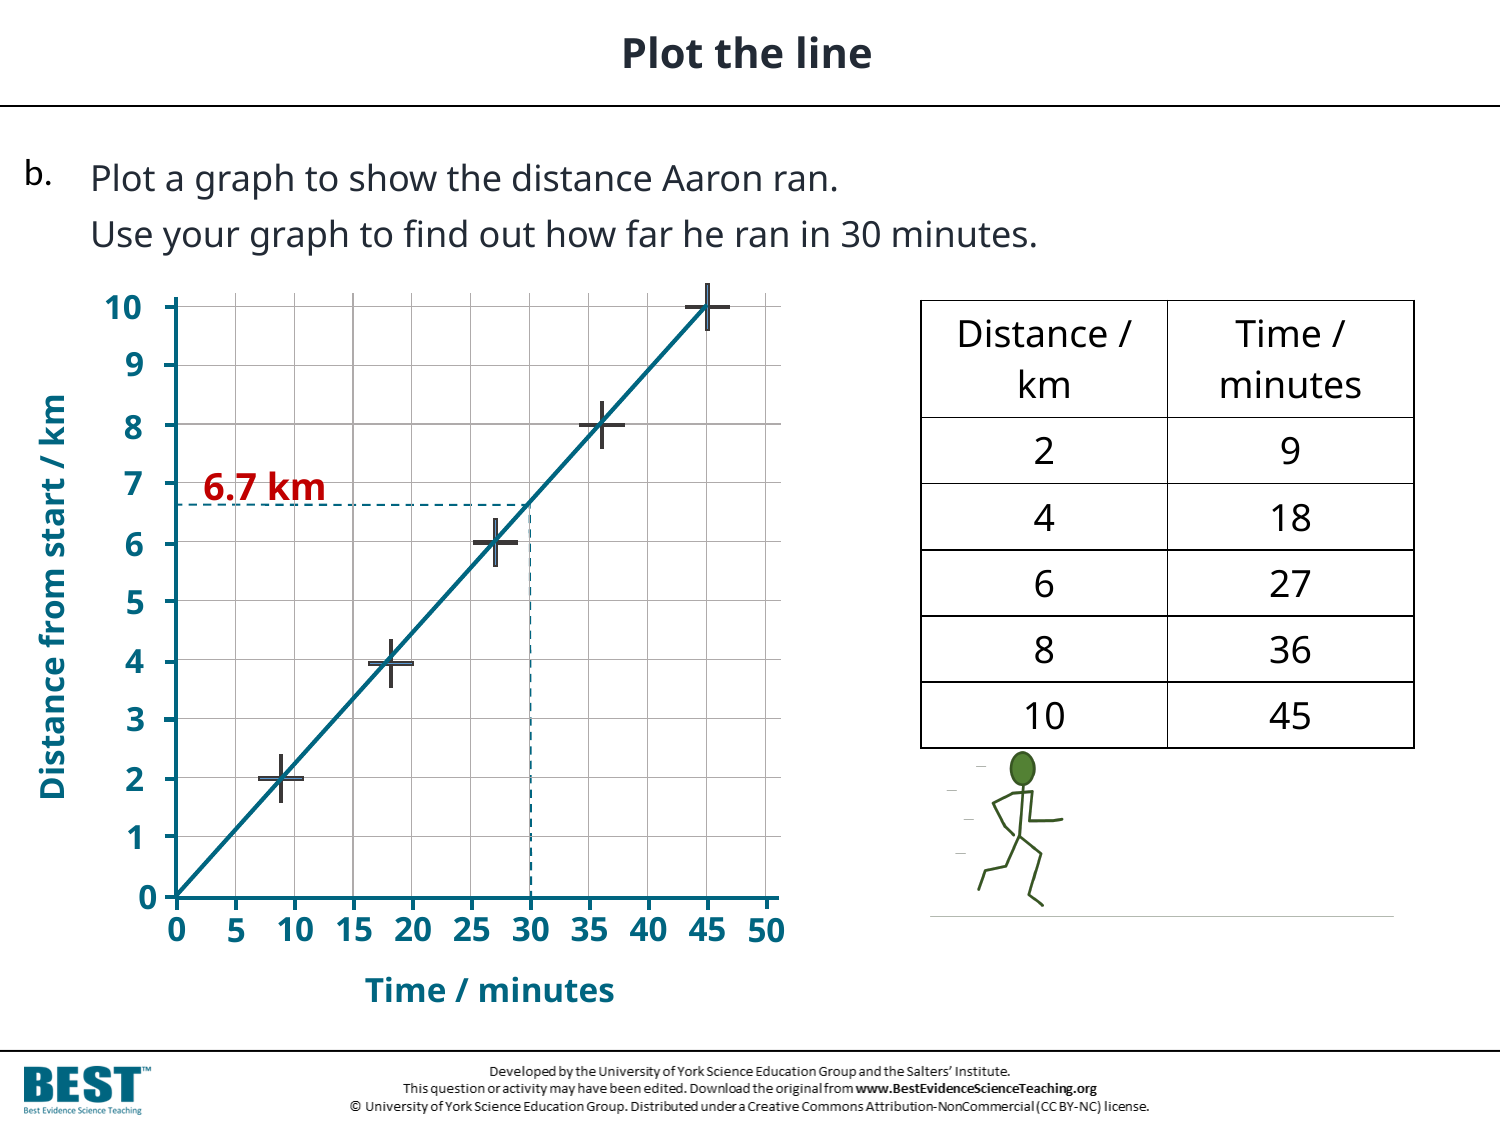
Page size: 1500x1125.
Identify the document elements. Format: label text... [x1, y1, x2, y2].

text_box Plot the line [23, 4, 1471, 99]
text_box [176, 304, 707, 896]
picture [0, 105, 1500, 1125]
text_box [23, 275, 808, 1018]
